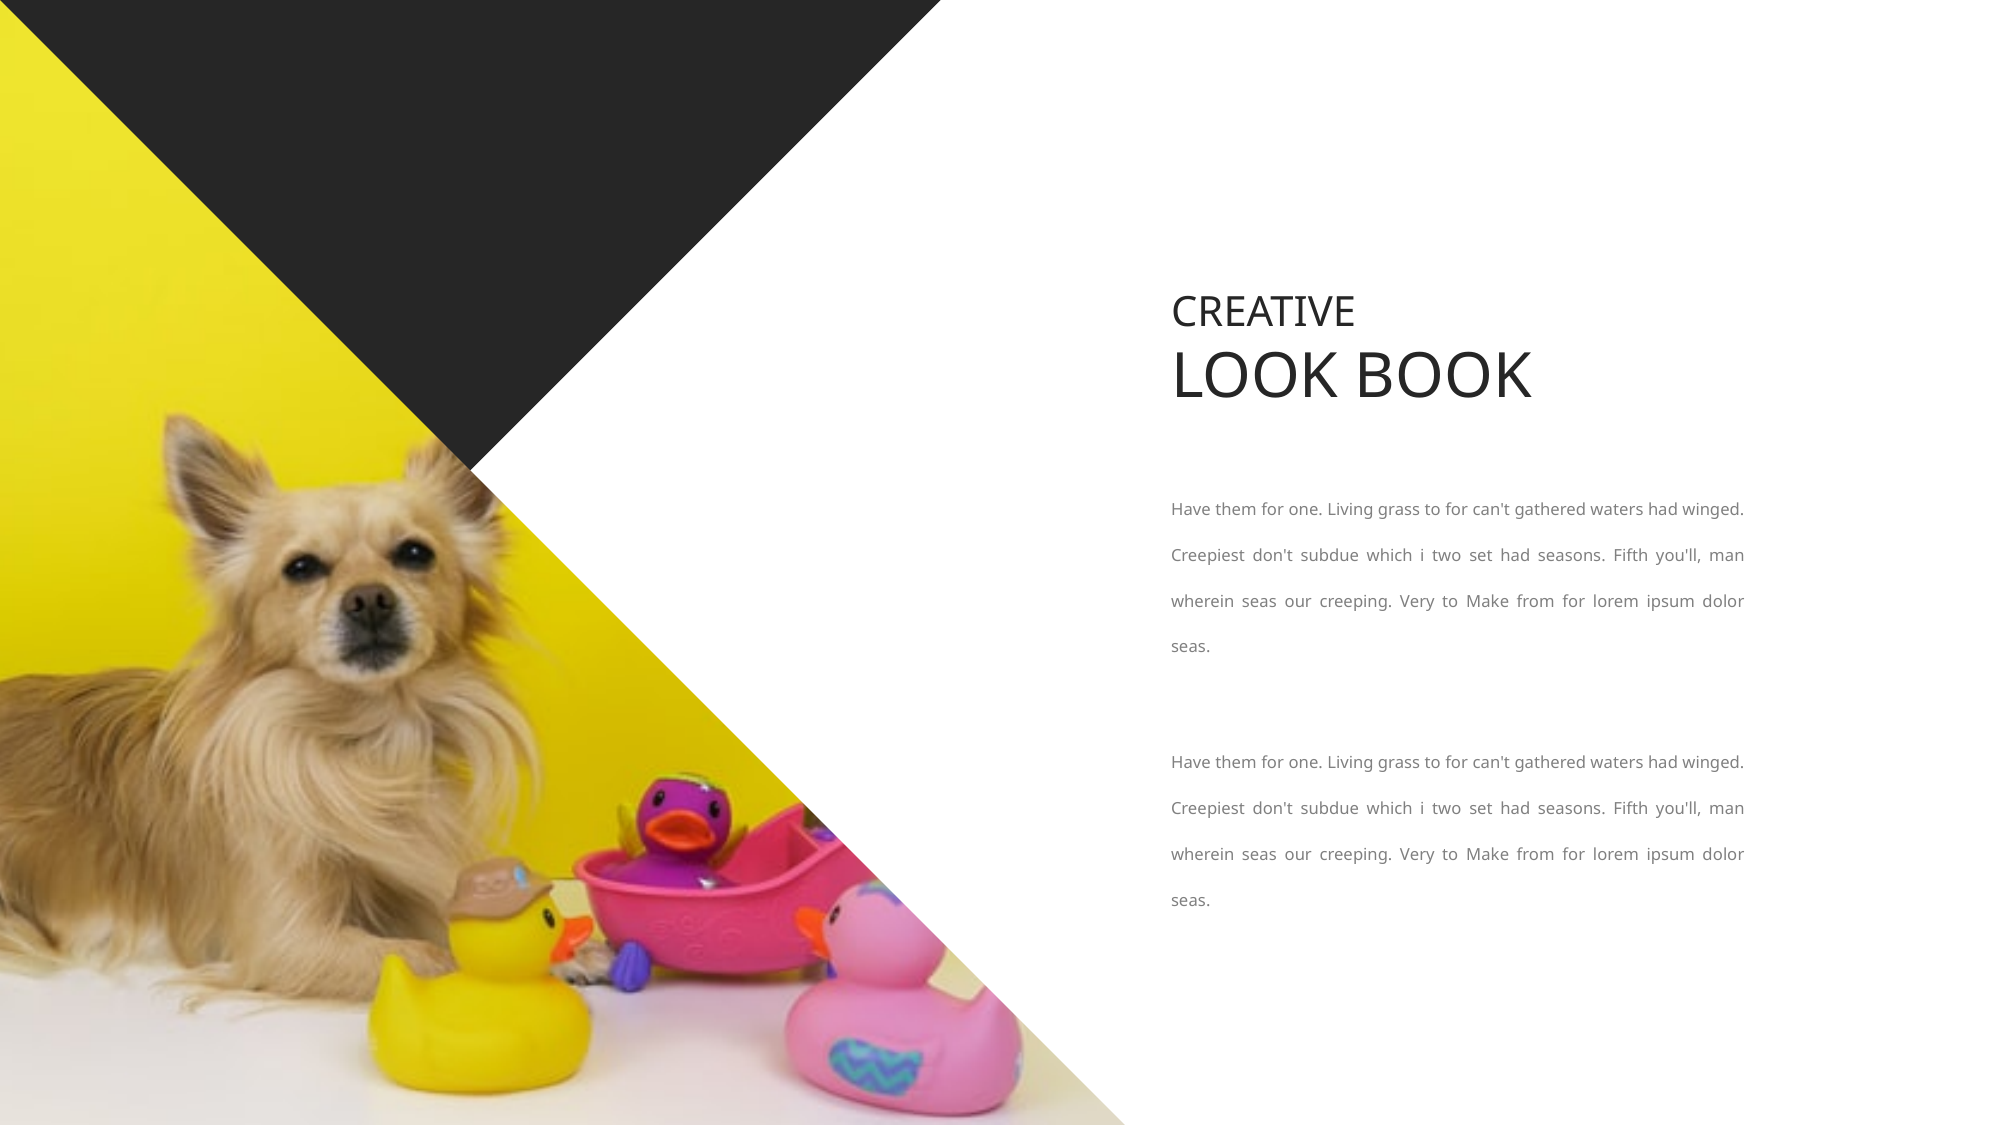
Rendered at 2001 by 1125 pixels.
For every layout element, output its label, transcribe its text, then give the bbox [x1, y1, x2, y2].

text_box Have them for one. Living grass to for can't gathered waters had winged. Creepiest don't subdue which i two set had seasons. Fifth you'll, man wherein seas our creeping. Very to Make from for lorem ipsum dolor seas. [1156, 718, 1761, 917]
text_box CREATIVE LOOK BOOK [1156, 277, 1640, 417]
picture [0, 0, 1125, 1125]
text_box Have them for one. Living grass to for can't gathered waters had winged. Creepiest don't subdue which i two set had seasons. Fifth you'll, man wherein seas our creeping. Very to Make from for lorem ipsum dolor seas. [1156, 465, 1761, 664]
